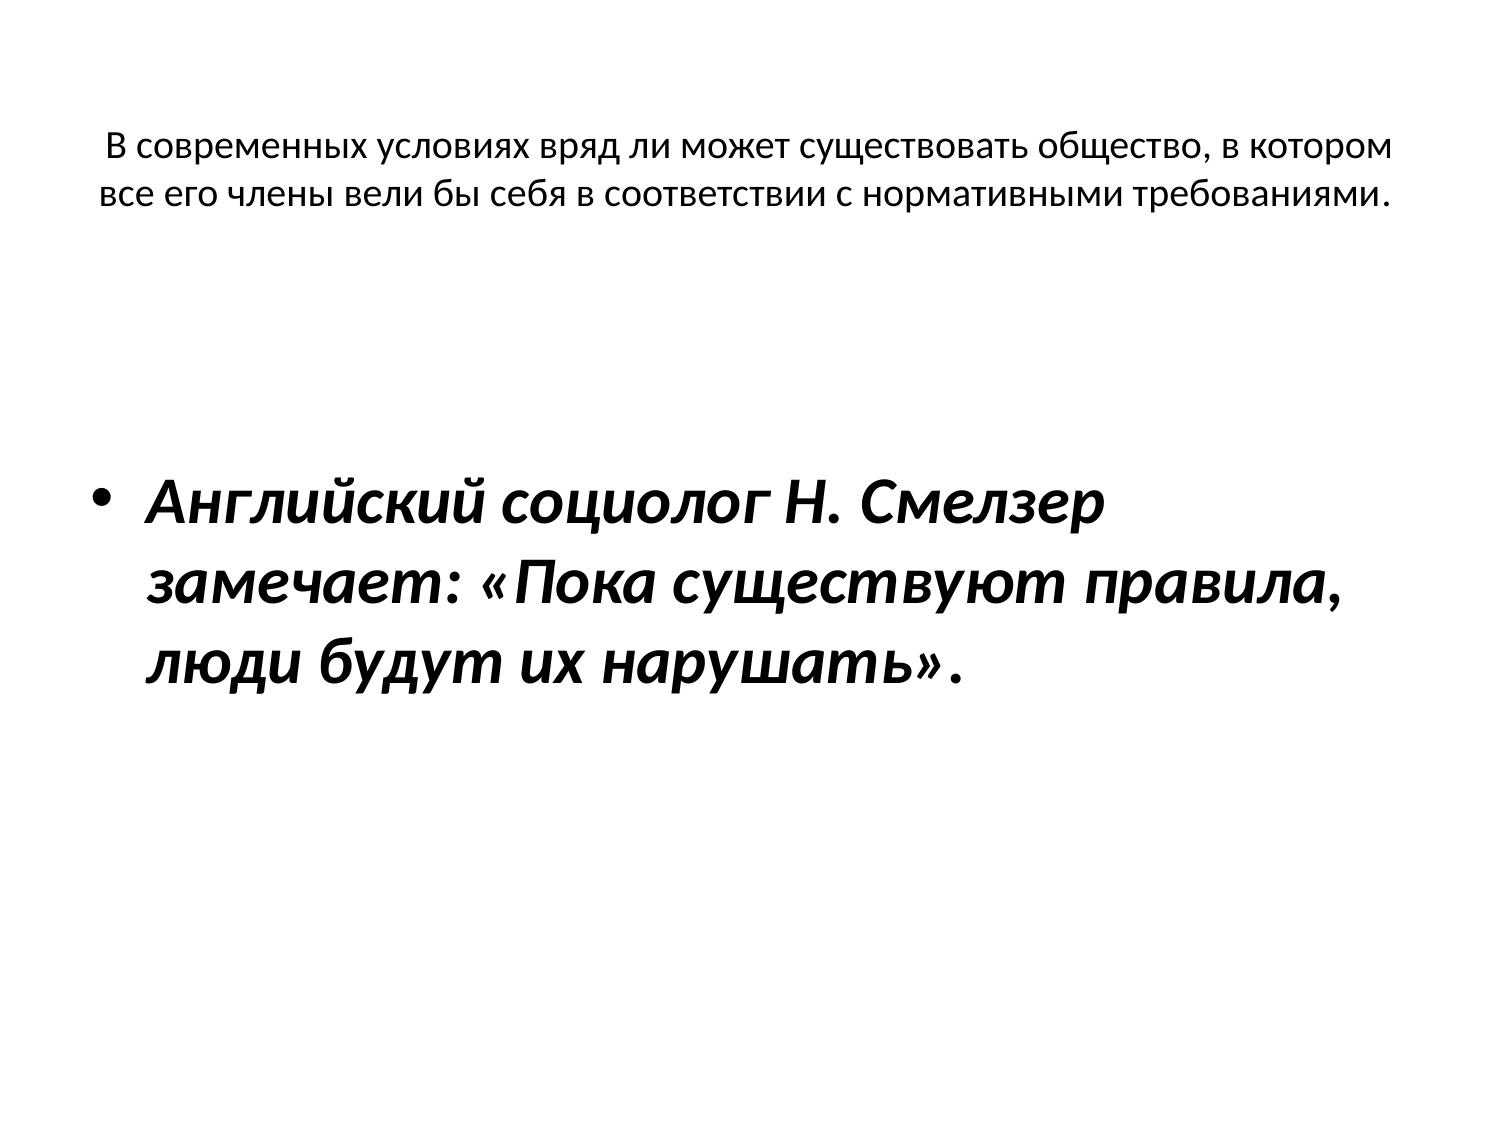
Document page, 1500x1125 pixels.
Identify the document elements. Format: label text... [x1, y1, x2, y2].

list Английский социолог Н. Смелзер замечает: «Пока существуют правила, люди будут их нарушать». [75, 262, 1425, 1005]
title В современных условиях вряд ли может существовать общество, в котором все его члены вели бы себя в соответствии с нормативными требованиями. [75, 101, 1425, 262]
